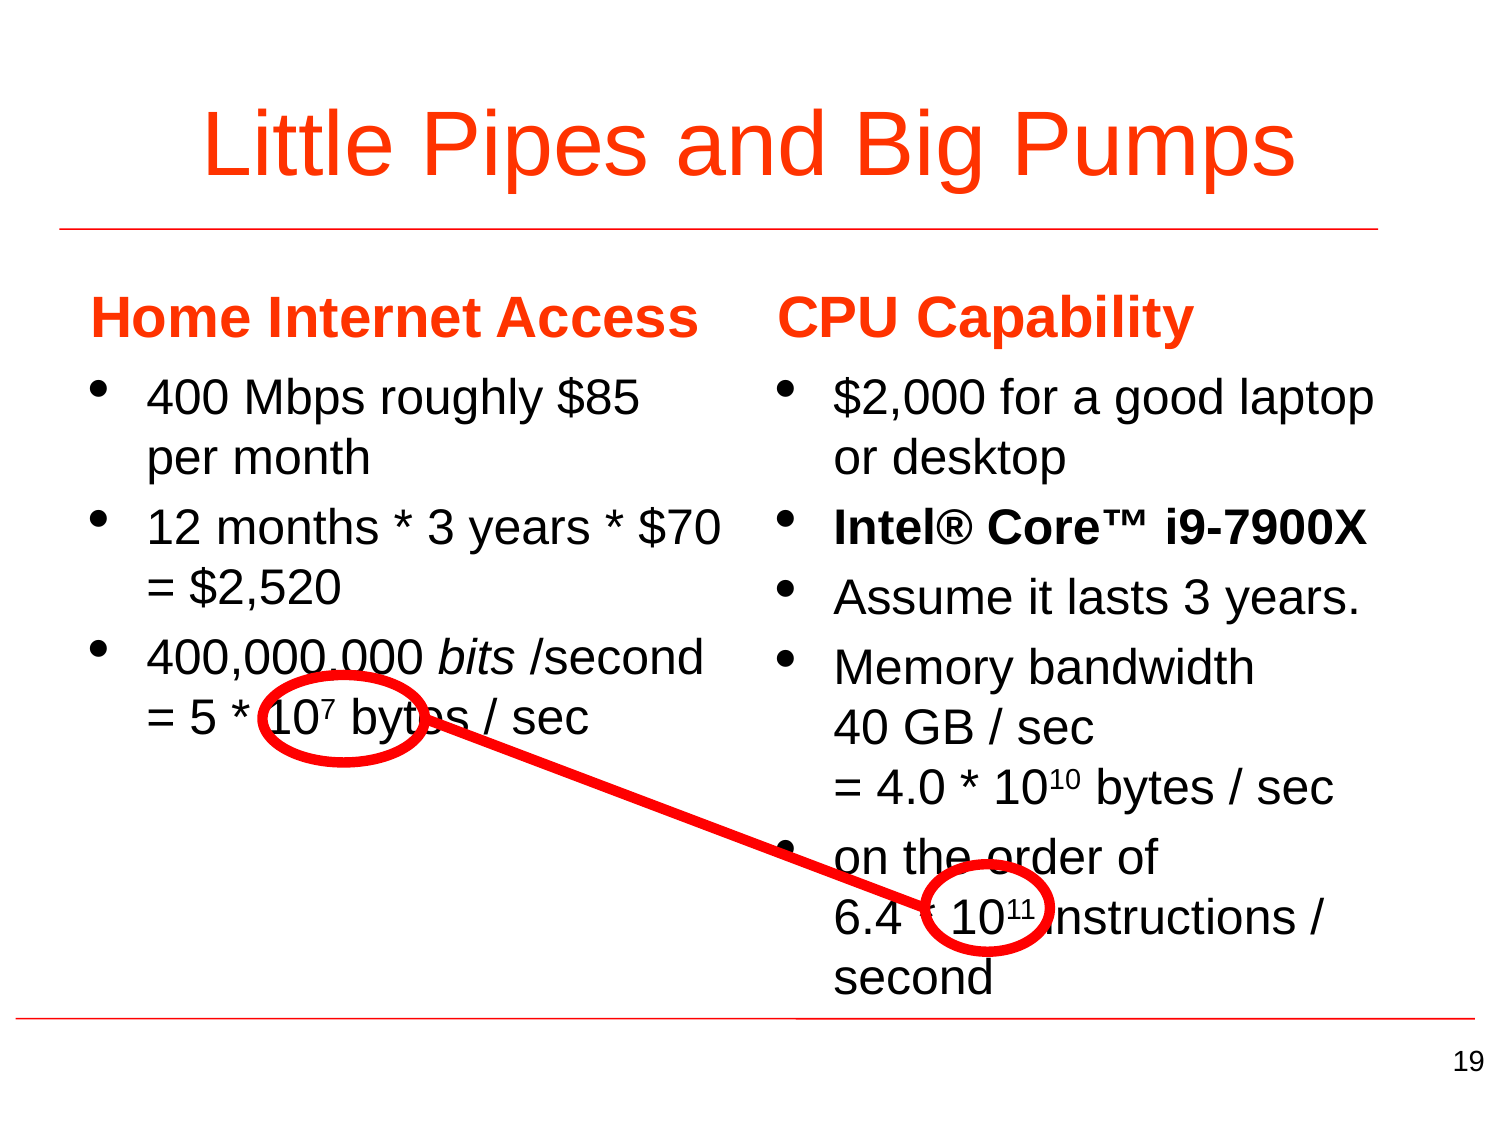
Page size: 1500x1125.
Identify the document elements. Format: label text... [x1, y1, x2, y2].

list $2,000 for a good laptop or desktop Intel® Core™ i9-7900X Assume it lasts 3 years. Memory bandwidth 40 GB / sec = 4.0 * 1010 bytes / sec on the order of 6.4 * 1011 instructions / second [761, 356, 1425, 1005]
list CPU Capability [761, 251, 1425, 356]
text_box [926, 864, 1051, 952]
list 400 Mbps roughly $85 per month 12 months * 3 years * $70 = $2,520 400,000,000 bits /second = 5 * 107 bytes / sec [75, 356, 738, 1005]
list Home Internet Access [75, 251, 738, 356]
title Little Pipes and Big Pumps [75, 45, 1425, 233]
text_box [424, 718, 926, 909]
text_box [262, 674, 425, 763]
slide_number 19 [1149, 1034, 1500, 1113]
